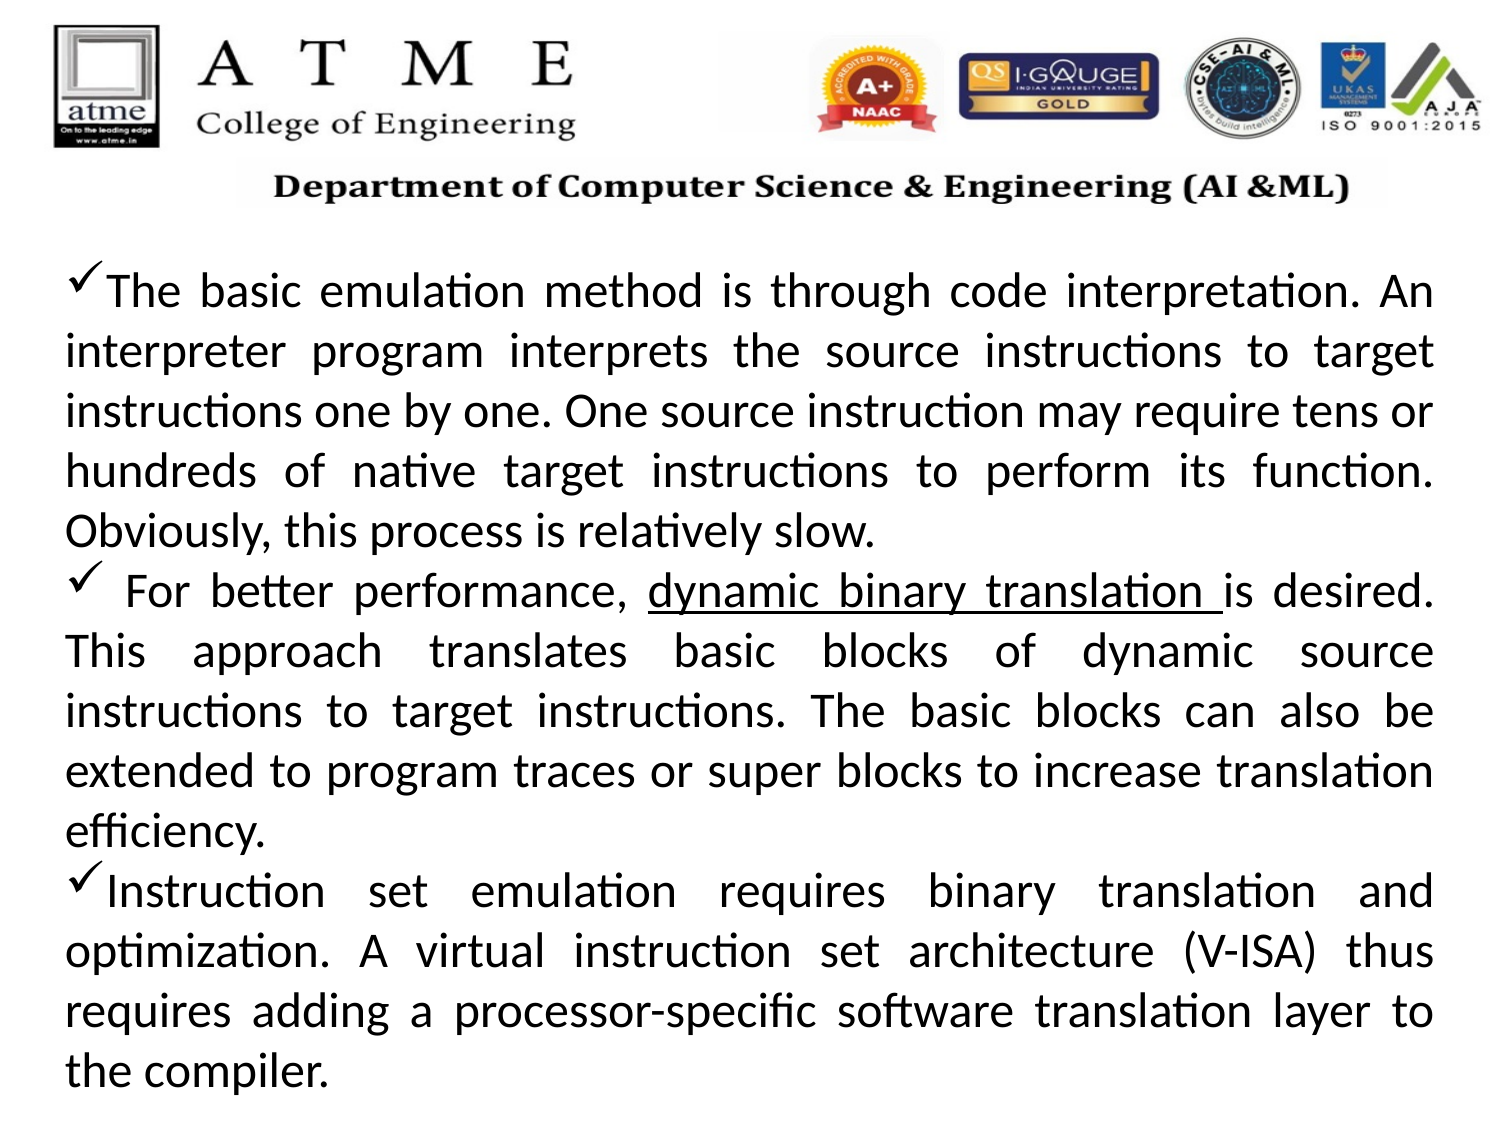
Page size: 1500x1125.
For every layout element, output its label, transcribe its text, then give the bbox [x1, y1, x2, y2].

text_box The basic emulation method is through code interpretation. An interpreter program interprets the source instructions to target instructions one by one. One source instruction may require tens or hundreds of native target instructions to perform its function. Obviously, this process is relatively slow. For better performance, dynamic binary translation is desired. This approach translates basic blocks of dynamic source instructions to target instructions. The basic blocks can also be extended to program traces or super blocks to increase translation efficiency. Instruction set emulation requires binary translation and optimization. A virtual instruction set architecture (V-ISA) thus requires adding a processor-specific software translation layer to the compiler. [50, 249, 1450, 1105]
picture [24, 0, 1500, 226]
